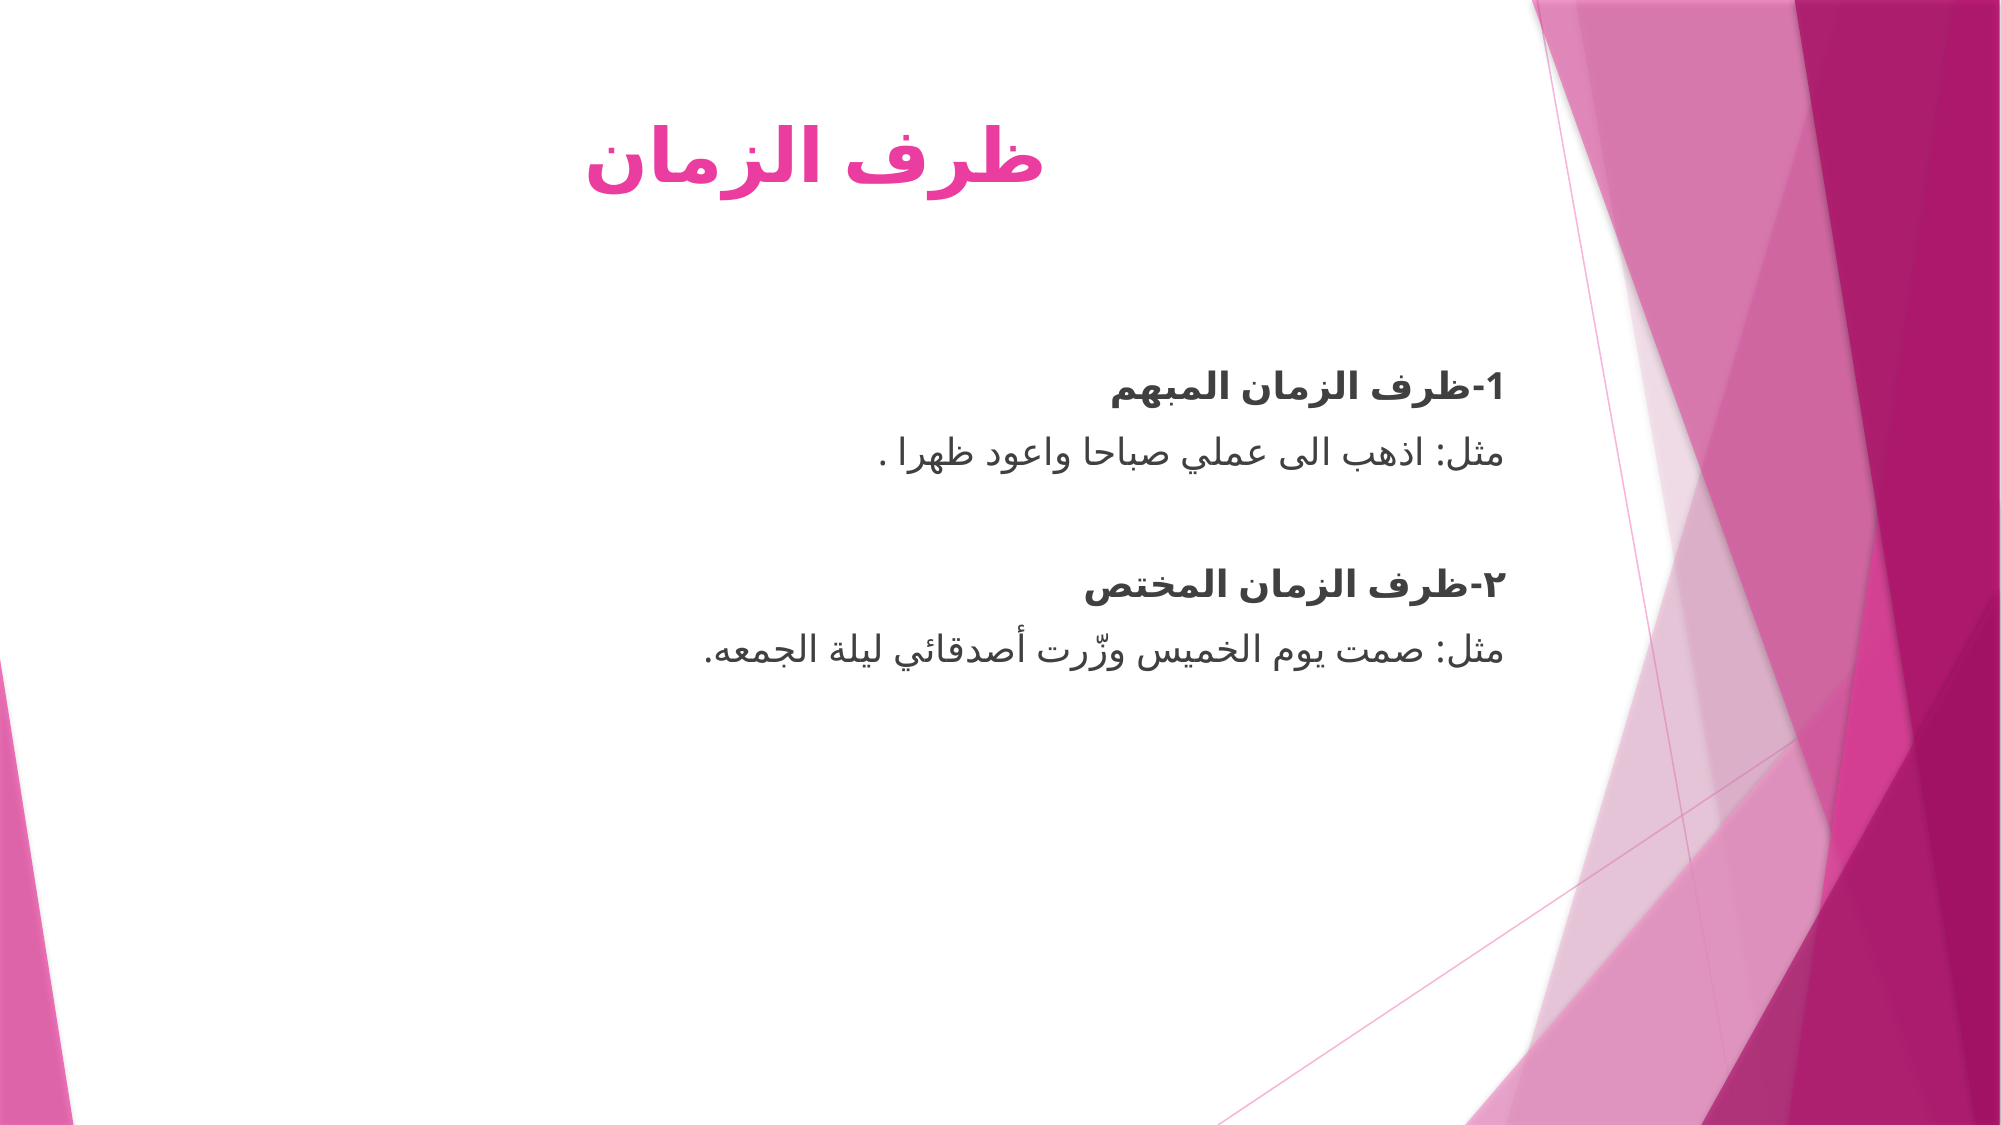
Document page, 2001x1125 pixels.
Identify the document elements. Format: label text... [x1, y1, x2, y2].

list 1-ظرف الزمان المبهم مثل: اذهب الى عملي صباحا واعود ظهرا . ٢-ظرف الزمان المختص مثل: صمت يوم الخميس وزّرت أصدقائي ليلة الجمعه. [111, 354, 1522, 992]
title ظرف الزمان [111, 99, 1522, 317]
